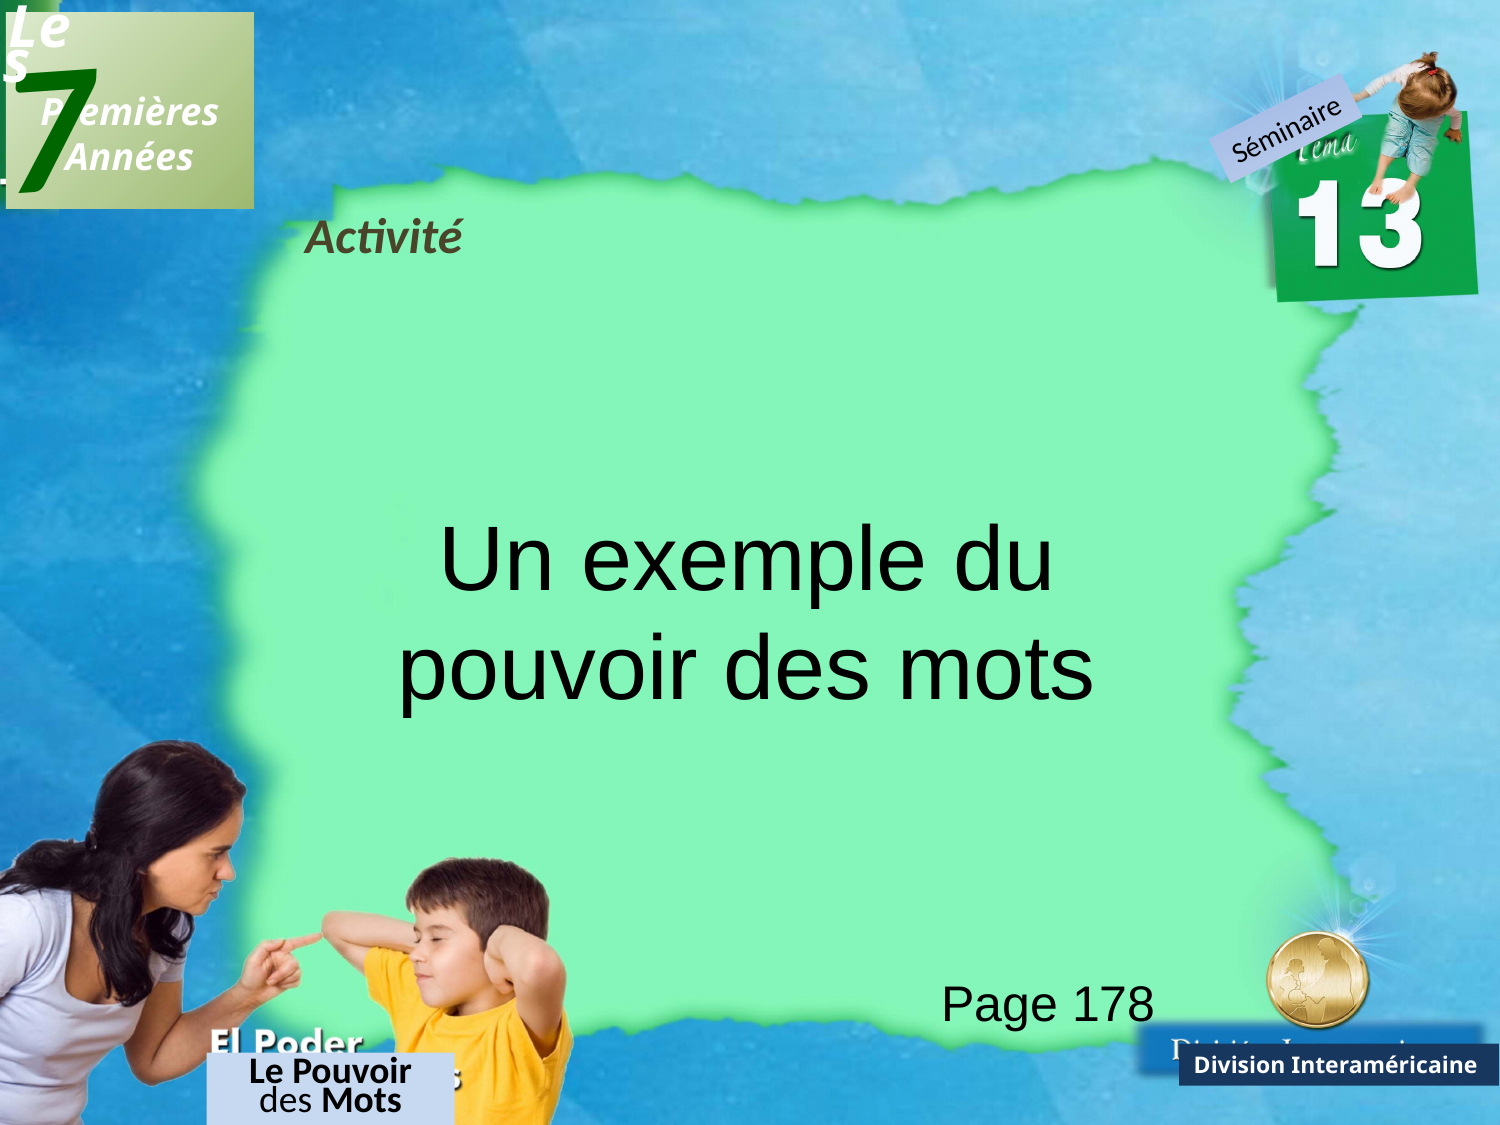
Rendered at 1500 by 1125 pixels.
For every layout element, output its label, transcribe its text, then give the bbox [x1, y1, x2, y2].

text_box Division Interaméricaine [1179, 1043, 1499, 1086]
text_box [0, 0, 255, 239]
text_box Le Pouvoir des Mots [206, 1052, 455, 1125]
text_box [265, 195, 1234, 1040]
text_box Séminaire [1208, 72, 1363, 184]
picture [0, 0, 1500, 1125]
